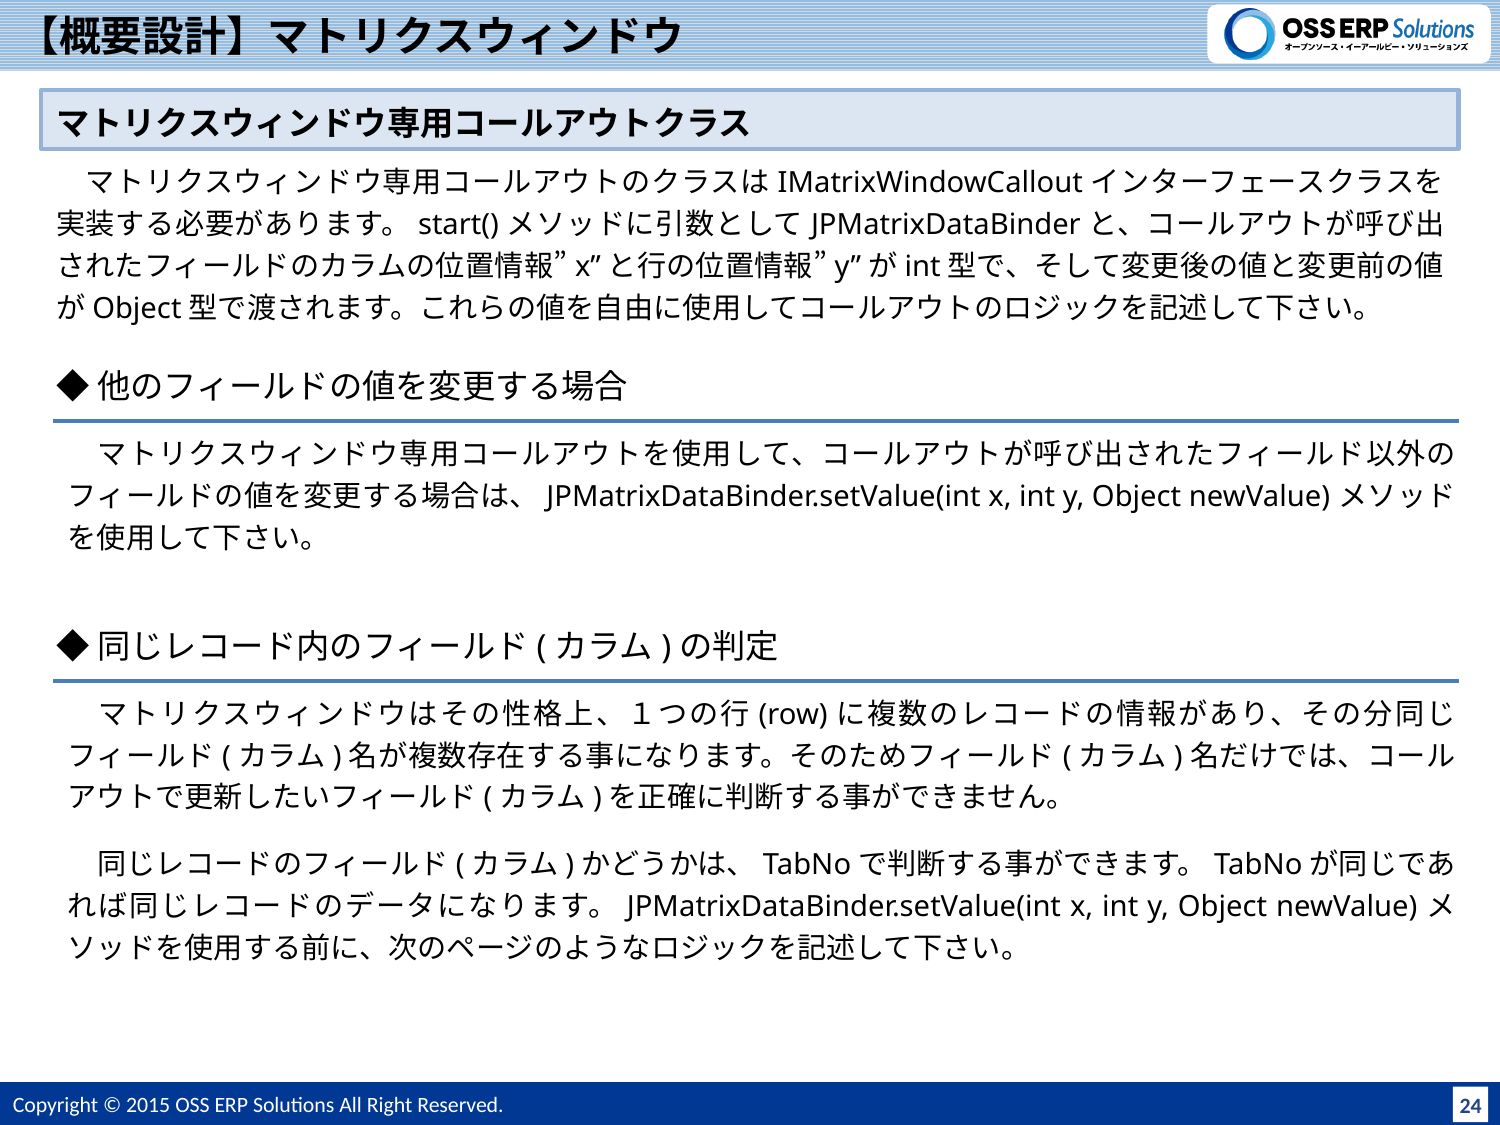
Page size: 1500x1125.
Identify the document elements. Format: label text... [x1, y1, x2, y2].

text_box ◆他のフィールドの値を変更する場合 [39, 348, 1458, 423]
text_box マトリクスウィンドウ専用コールアウトのクラスはIMatrixWindowCalloutインターフェースクラスを実装する必要があります。start()メソッドに引数としてJPMatrixDataBinderと、コールアウトが呼び出されたフィールドのカラムの位置情報”x”と行の位置情報”y”がint型で、そして変更後の値と変更前の値がObject型で渡されます。これらの値を自由に使用してコールアウトのロジックを記述して下さい。 [39, 147, 1461, 375]
text_box マトリクスウィンドウ専用コールアウトを使用して、コールアウトが呼び出されたフィールド以外のフィールドの値を変更する場合は、JPMatrixDataBinder.setValue(int x, int y, Object newValue)メソッドを使用して下さい。 [51, 419, 1473, 576]
text_box マトリクスウィンドウはその性格上、１つの行(row)に複数のレコードの情報があり、その分同じフィールド(カラム)名が複数存在する事になります。そのためフィールド(カラム)名だけでは、コールアウトで更新したいフィールド(カラム)を正確に判断する事ができません。 同じレコードのフィールド(カラム)かどうかは、TabNoで判断する事ができます。TabNoが同じであれば同じレコードのデータになります。JPMatrixDataBinder.setValue(int x, int y, Object newValue)メソッドを使用する前に、次のページのようなロジックを記述して下さい。 [51, 678, 1473, 836]
text_box ◆同じレコード内のフィールド(カラム)の判定 [39, 608, 1458, 683]
picture [1353, 8, 1474, 60]
title 【概要設計】マトリクスウィンドウ [2, 0, 1353, 70]
text_box マトリクスウィンドウ専用コールアウトクラス [39, 88, 1461, 147]
